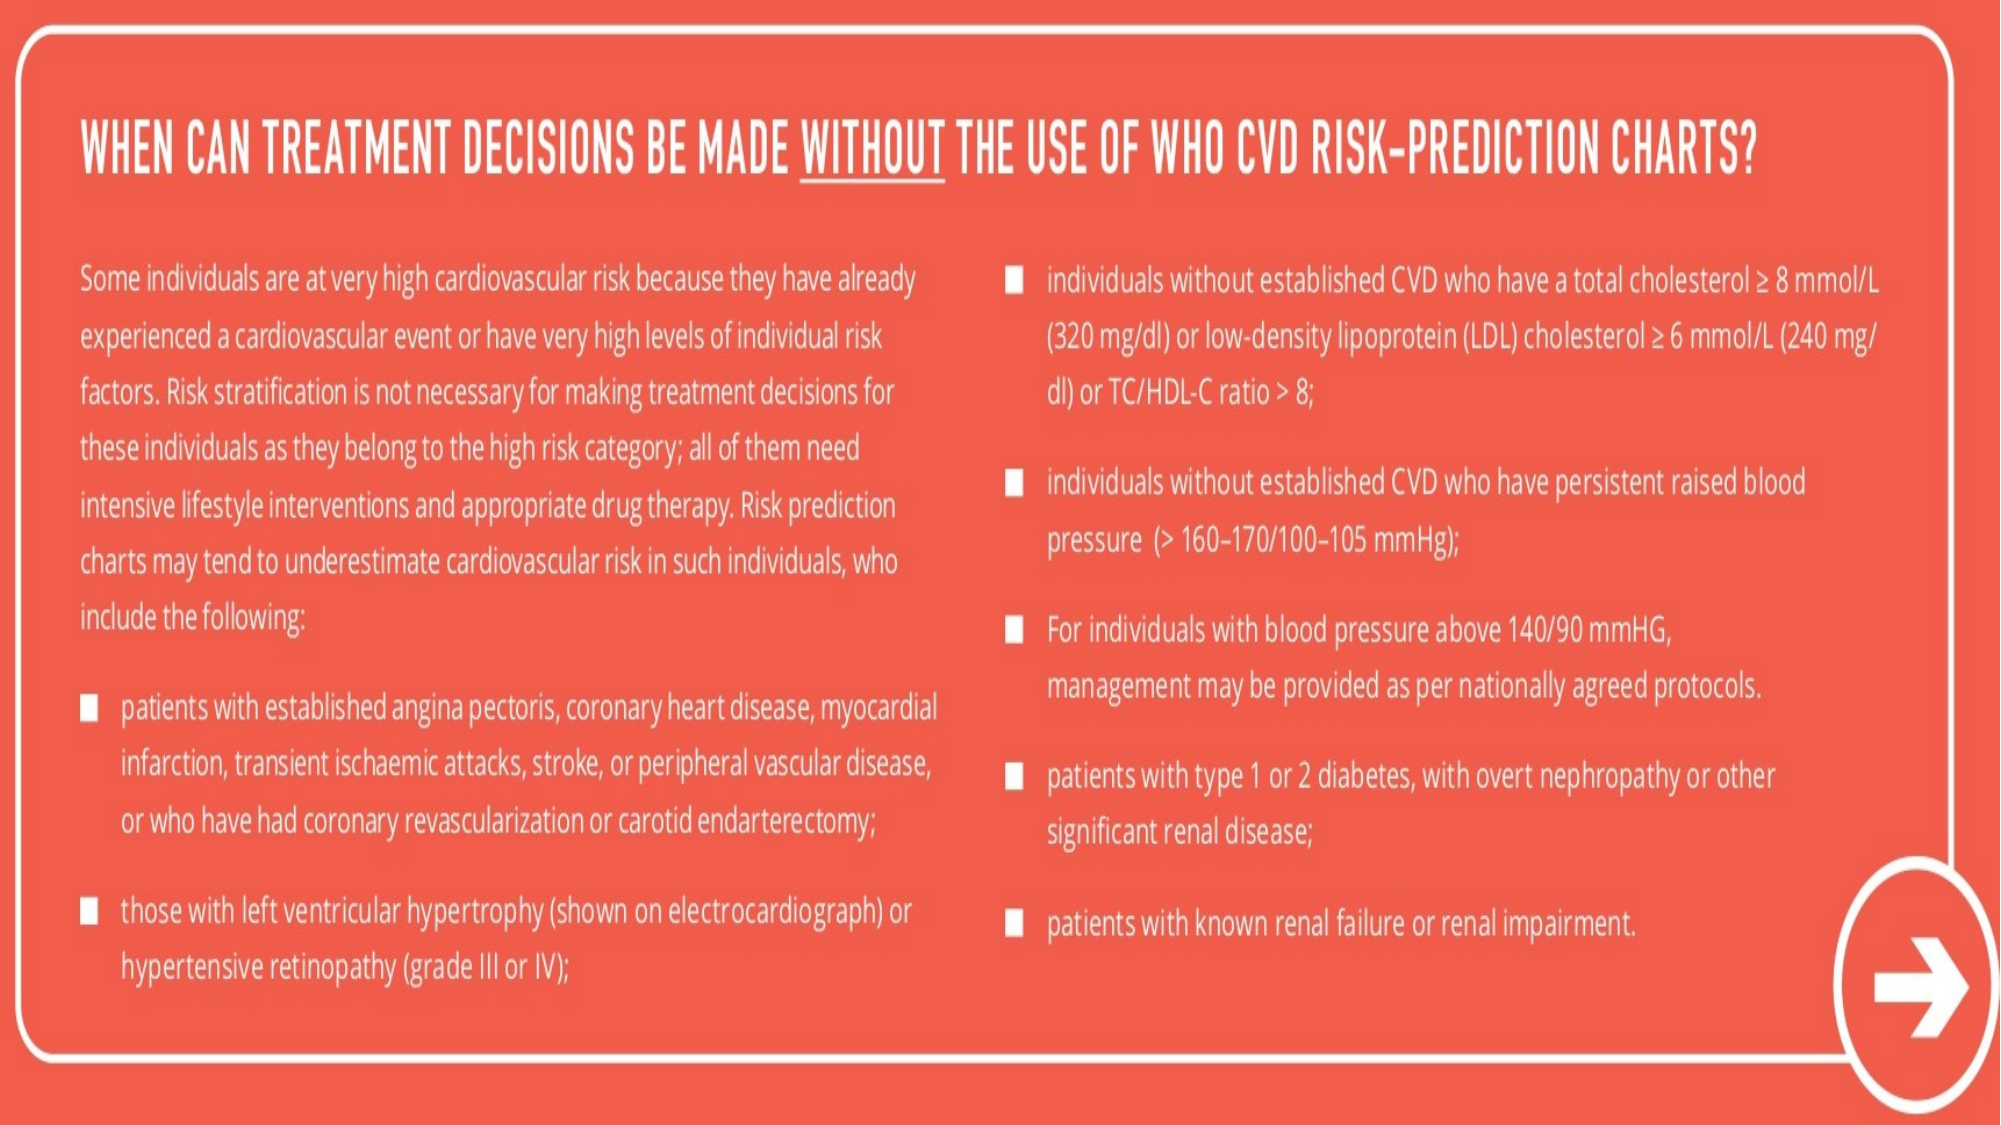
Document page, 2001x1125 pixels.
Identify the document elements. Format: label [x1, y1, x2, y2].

list [0, 0, 2000, 1125]
